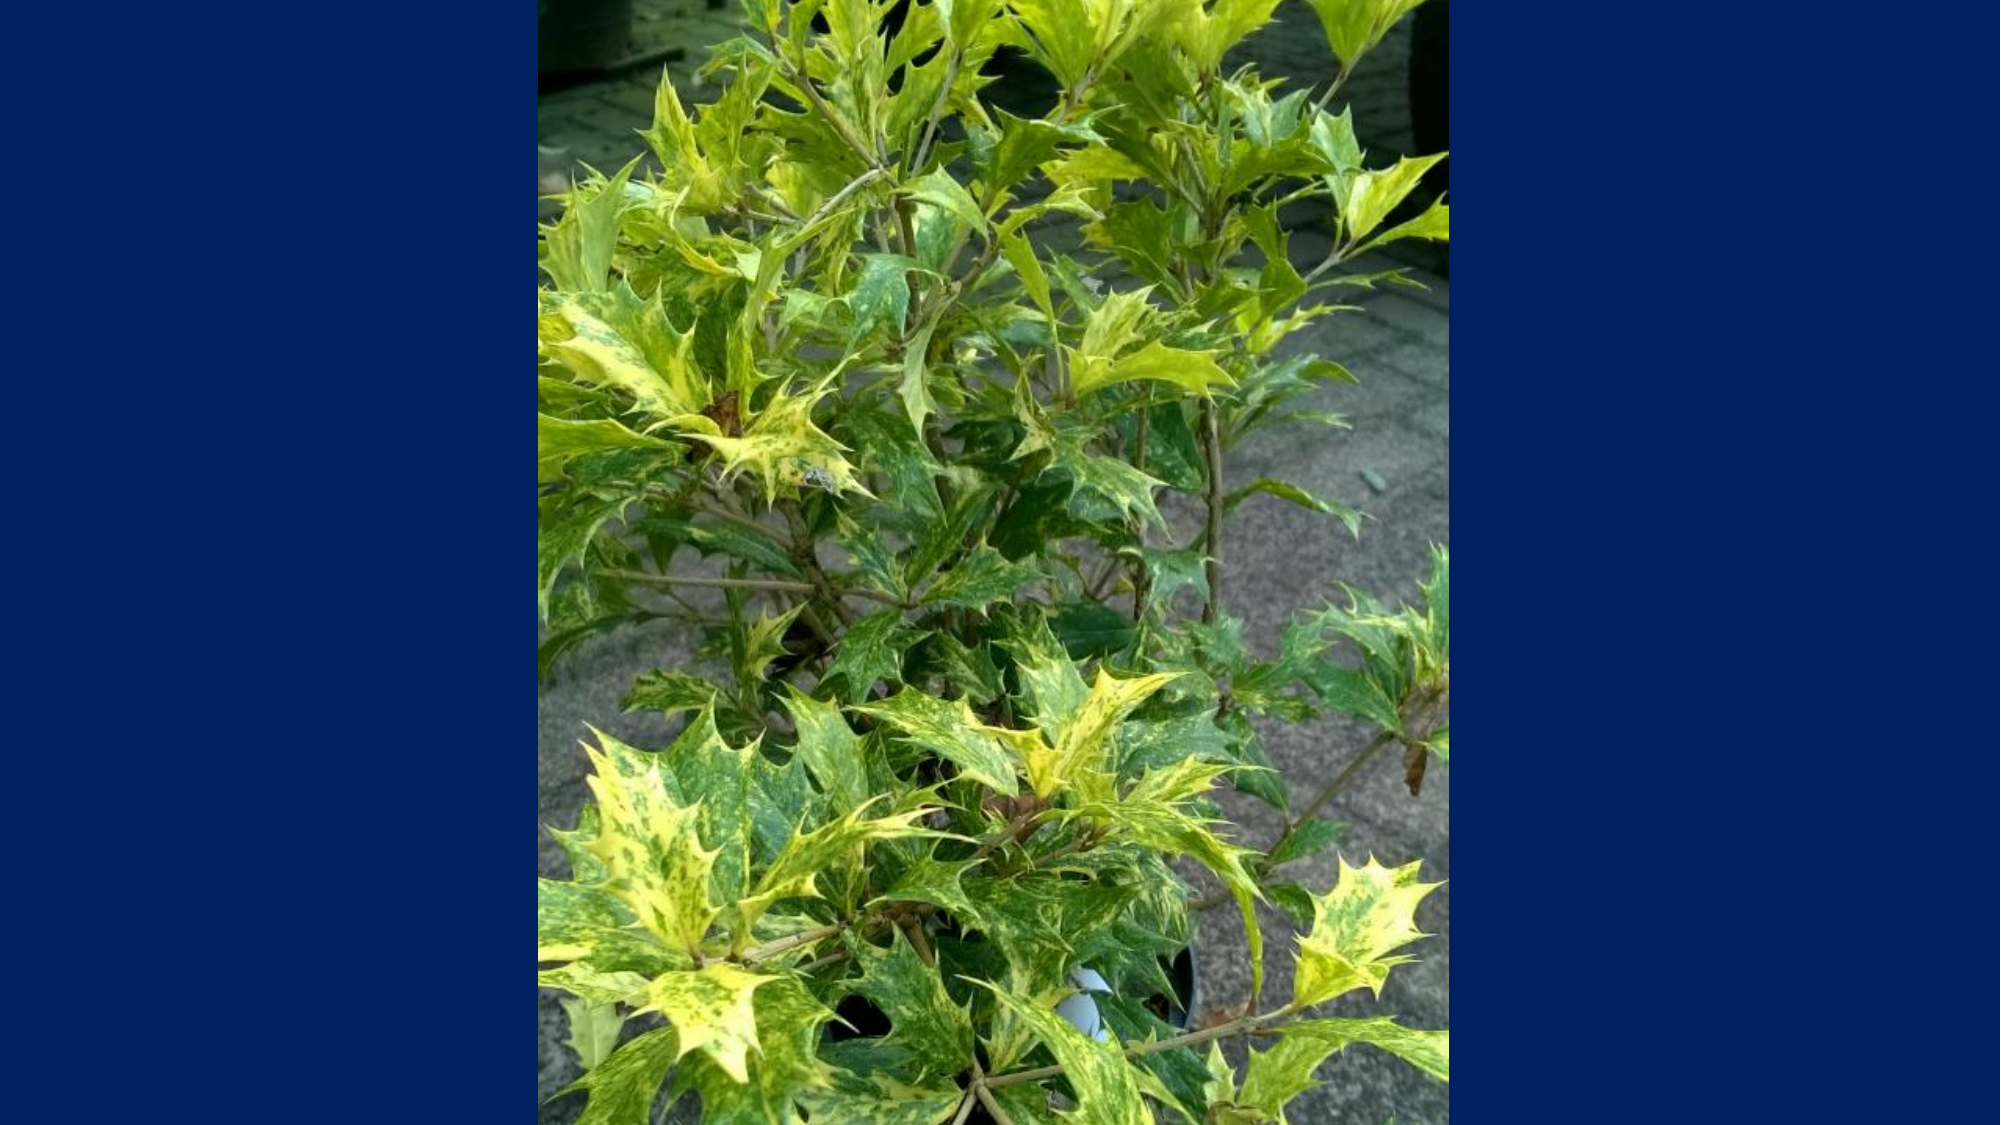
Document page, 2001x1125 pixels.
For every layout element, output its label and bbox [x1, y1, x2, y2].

picture [538, 0, 1449, 1125]
